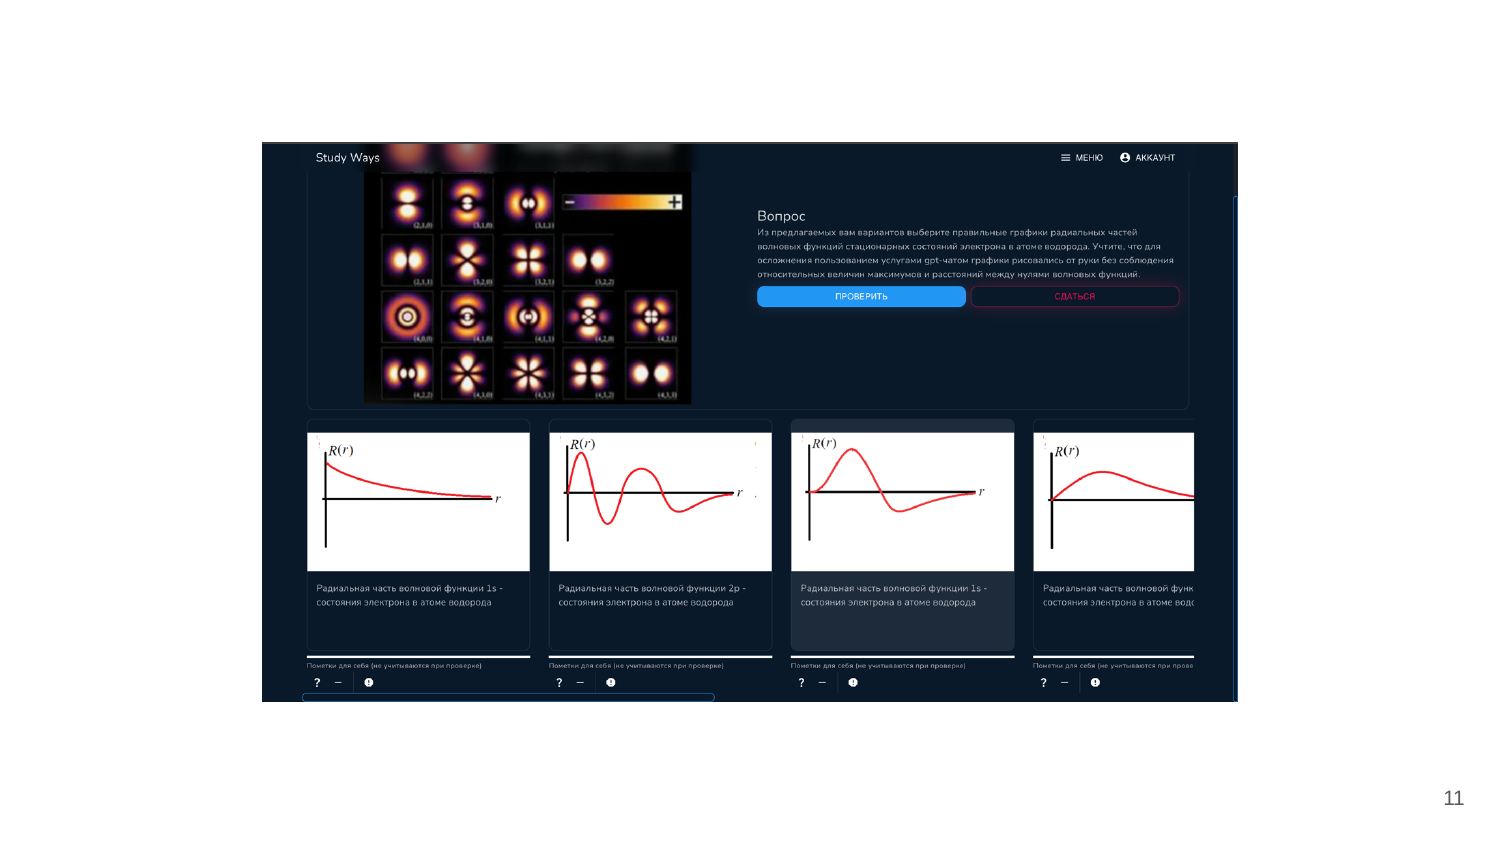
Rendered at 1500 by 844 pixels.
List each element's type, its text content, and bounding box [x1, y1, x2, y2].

picture [262, 141, 1238, 702]
slide_number 11 [1389, 764, 1480, 830]
